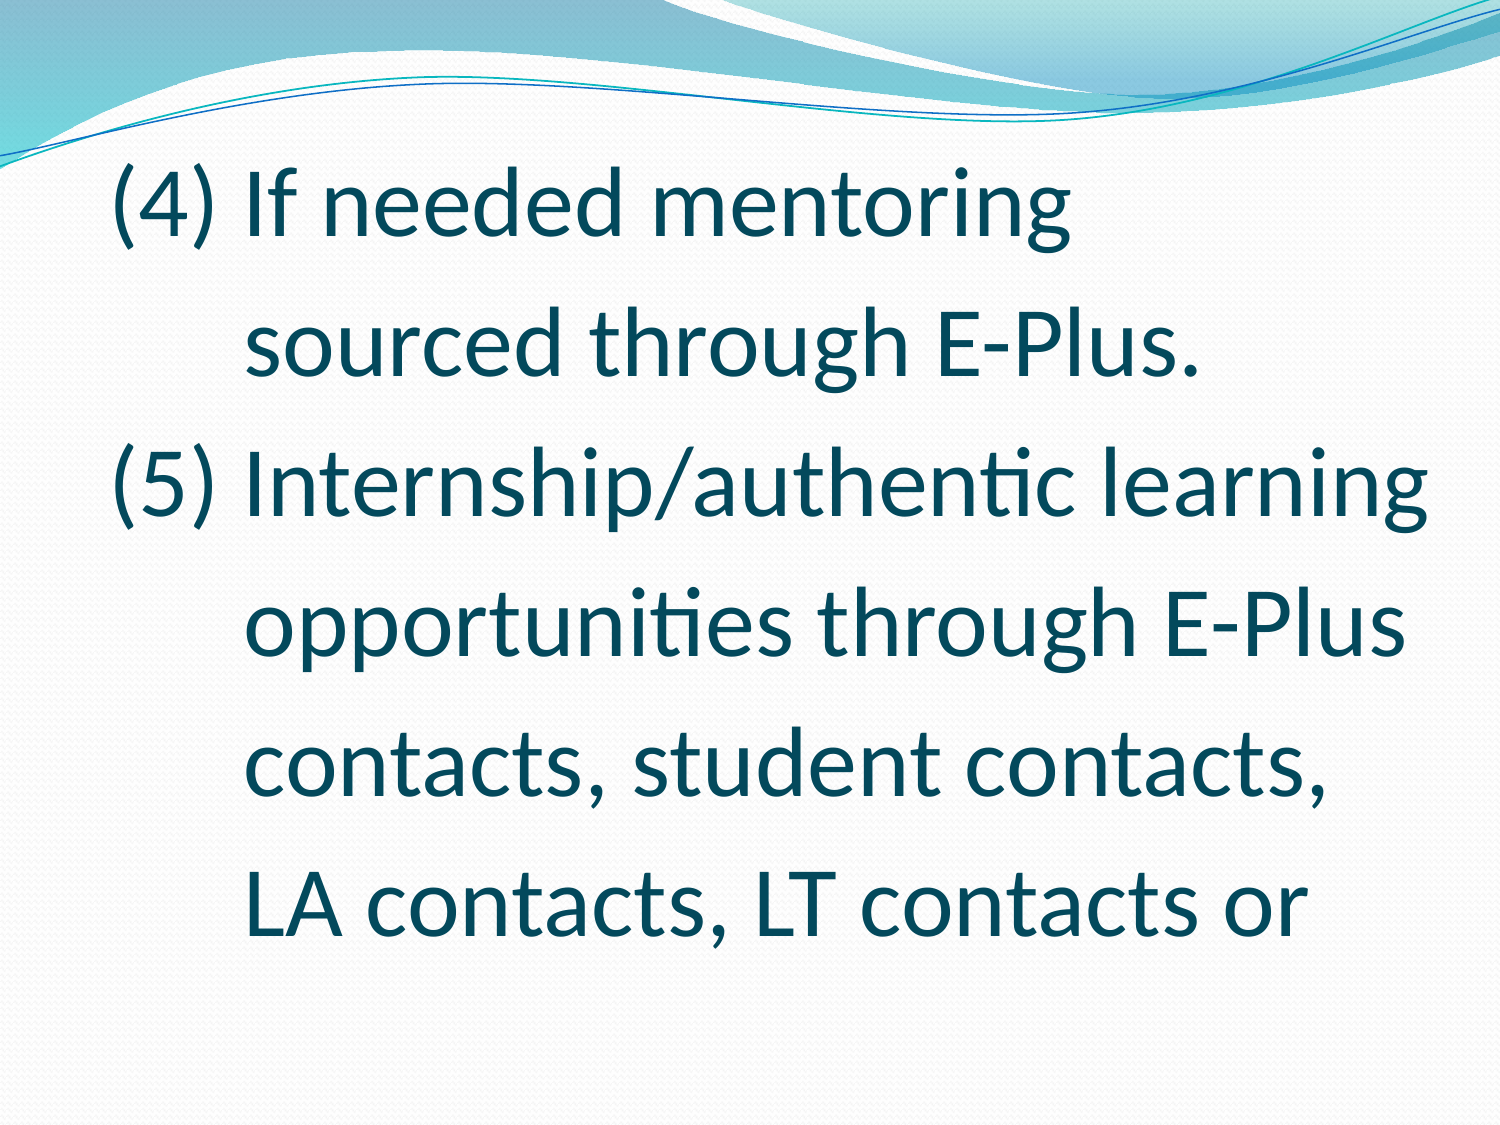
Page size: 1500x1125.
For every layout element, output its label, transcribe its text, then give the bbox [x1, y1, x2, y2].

list (4) If needed mentoring sourced through E-Plus. (5) Internship/authentic learning opportunities through E-Plus contacts, student contacts, LA contacts, LT contacts or [93, 128, 1454, 1043]
